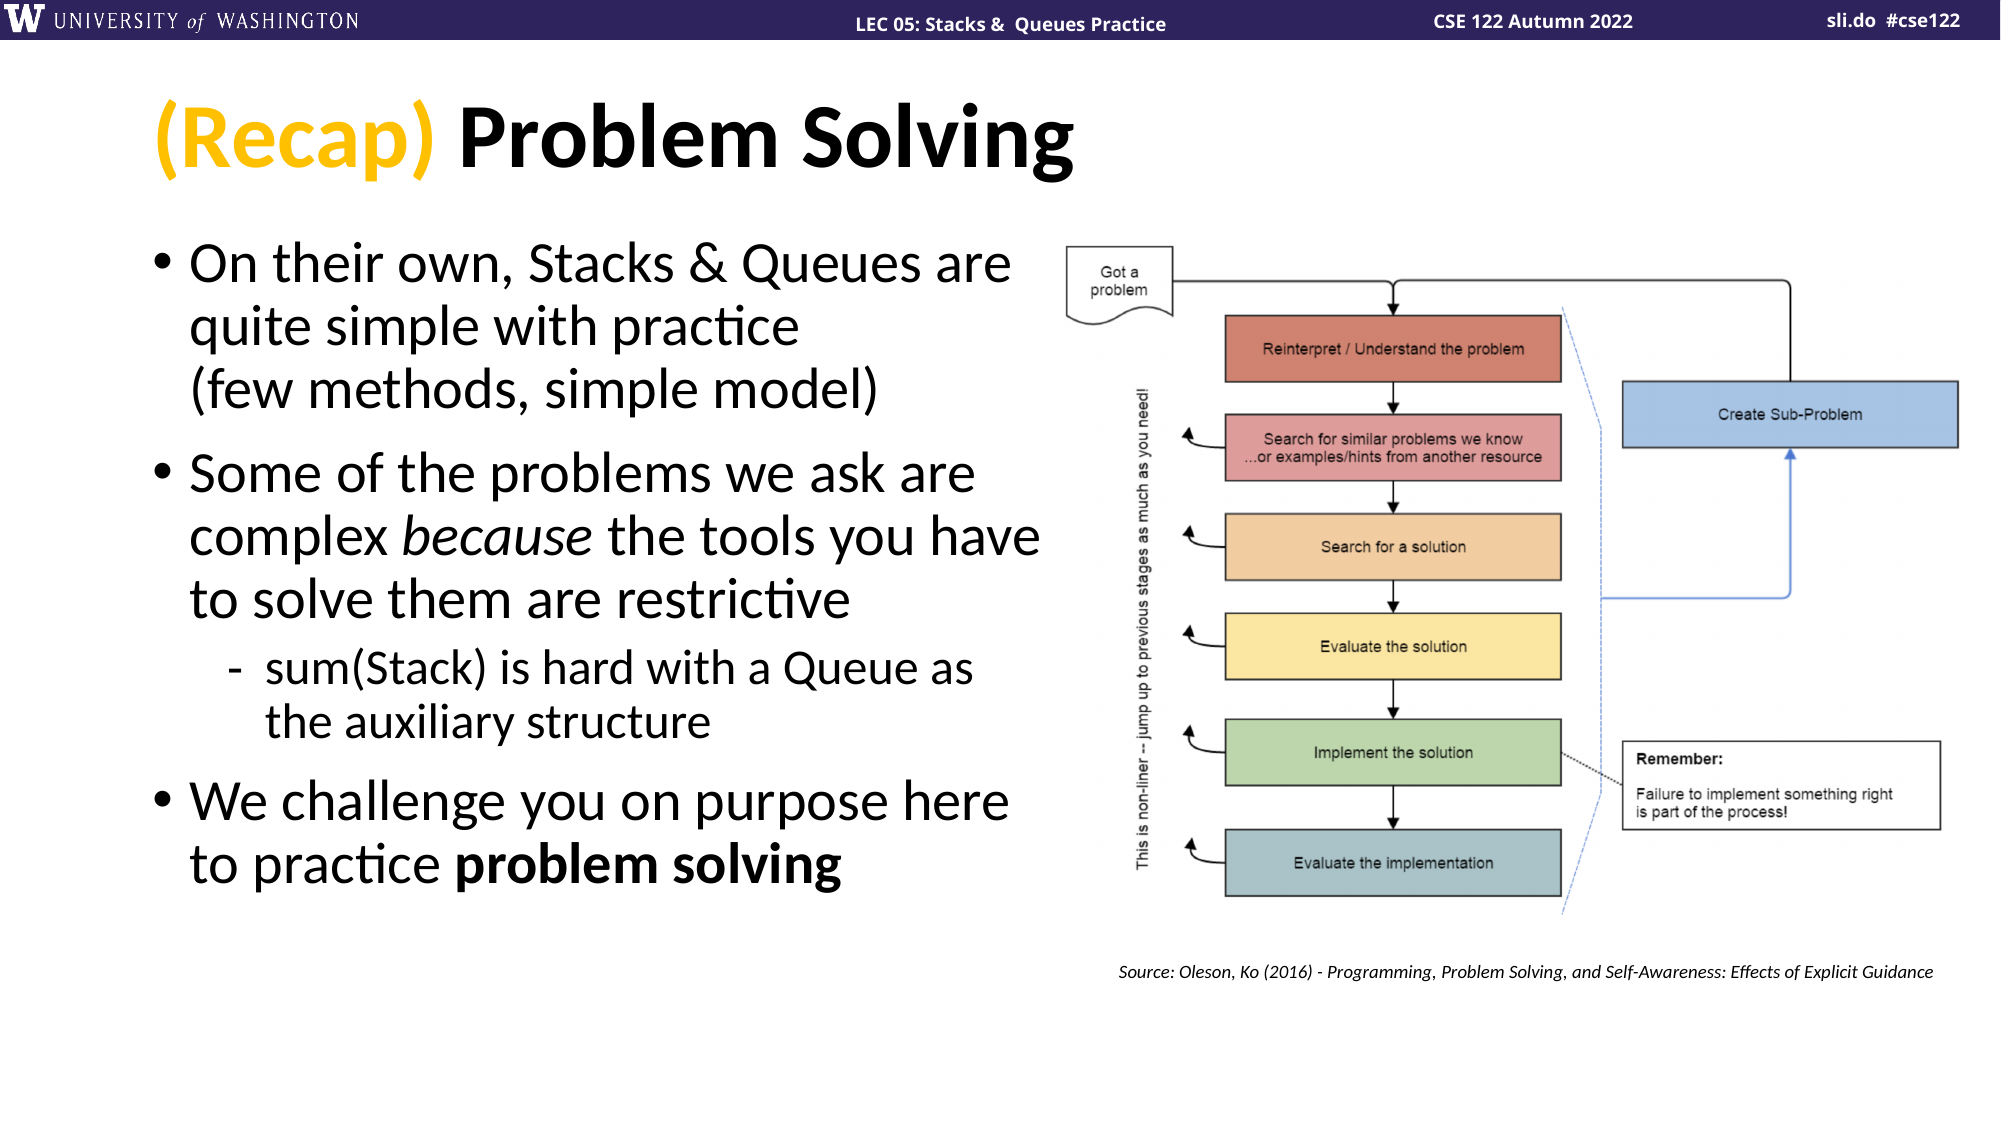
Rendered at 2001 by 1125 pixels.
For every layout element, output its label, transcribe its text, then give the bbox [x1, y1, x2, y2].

picture [1055, 235, 1964, 916]
text_box Source: Oleson, Ko (2016) - Programming, Problem Solving, and Self-Awareness: Effects of Explicit Guidance [1104, 952, 1953, 990]
list On their own, Stacks & Queues are quite simple with practice (few methods, simple model) Some of the problems we ask are complex because the tools you have to solve them are restrictive sum(Stack) is hard with a Queue as the auxiliary structure We challenge you on purpose here to practice problem solving [137, 224, 1863, 1014]
title (Recap) Problem Solving [137, 74, 1863, 200]
picture [4, 4, 358, 33]
